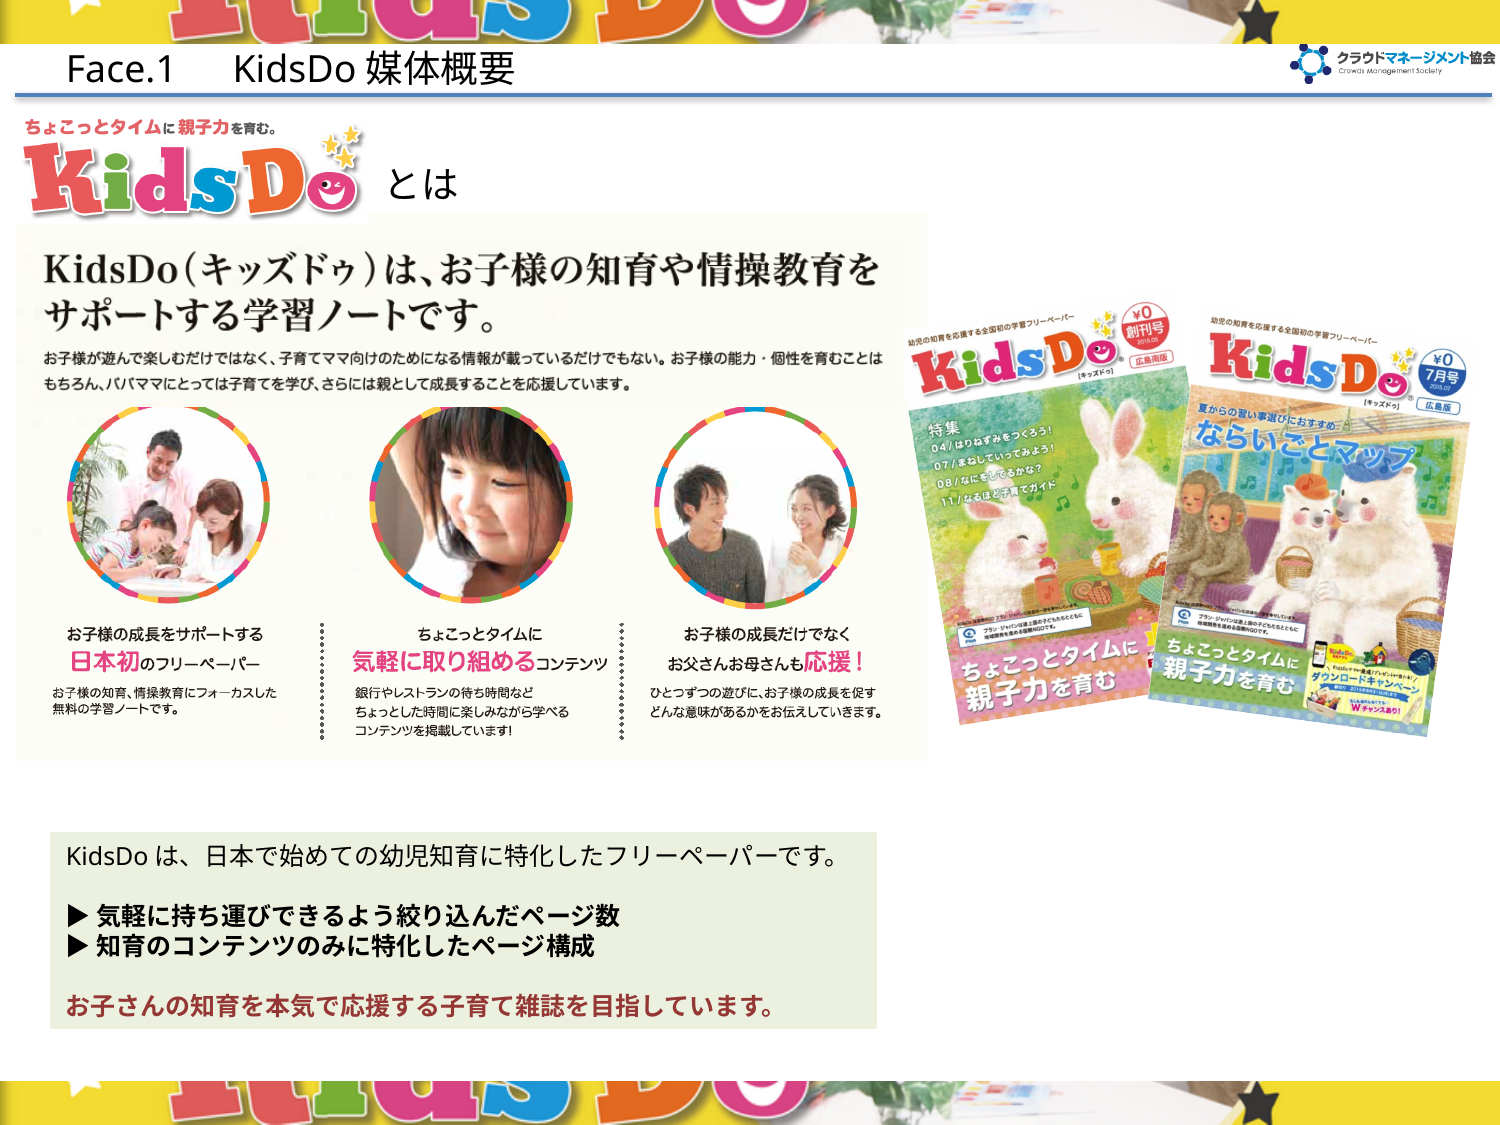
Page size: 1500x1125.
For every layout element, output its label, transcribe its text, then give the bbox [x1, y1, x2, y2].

text_box Face.1 KidsDo媒体概要 [51, 52, 1266, 93]
picture [0, 1081, 1500, 1125]
picture [15, 108, 1480, 761]
text_box KidsDoは、日本で始めての幼児知育に特化したフリーペーパーです。 ▶気軽に持ち運びできるよう絞り込んだページ数 ▶知育のコンテンツのみに特化したページ構成 お子さんの知育を本気で応援する子育て雑誌を目指しています。 [51, 833, 877, 1028]
text_box とは [374, 153, 533, 211]
picture [0, 0, 1500, 90]
